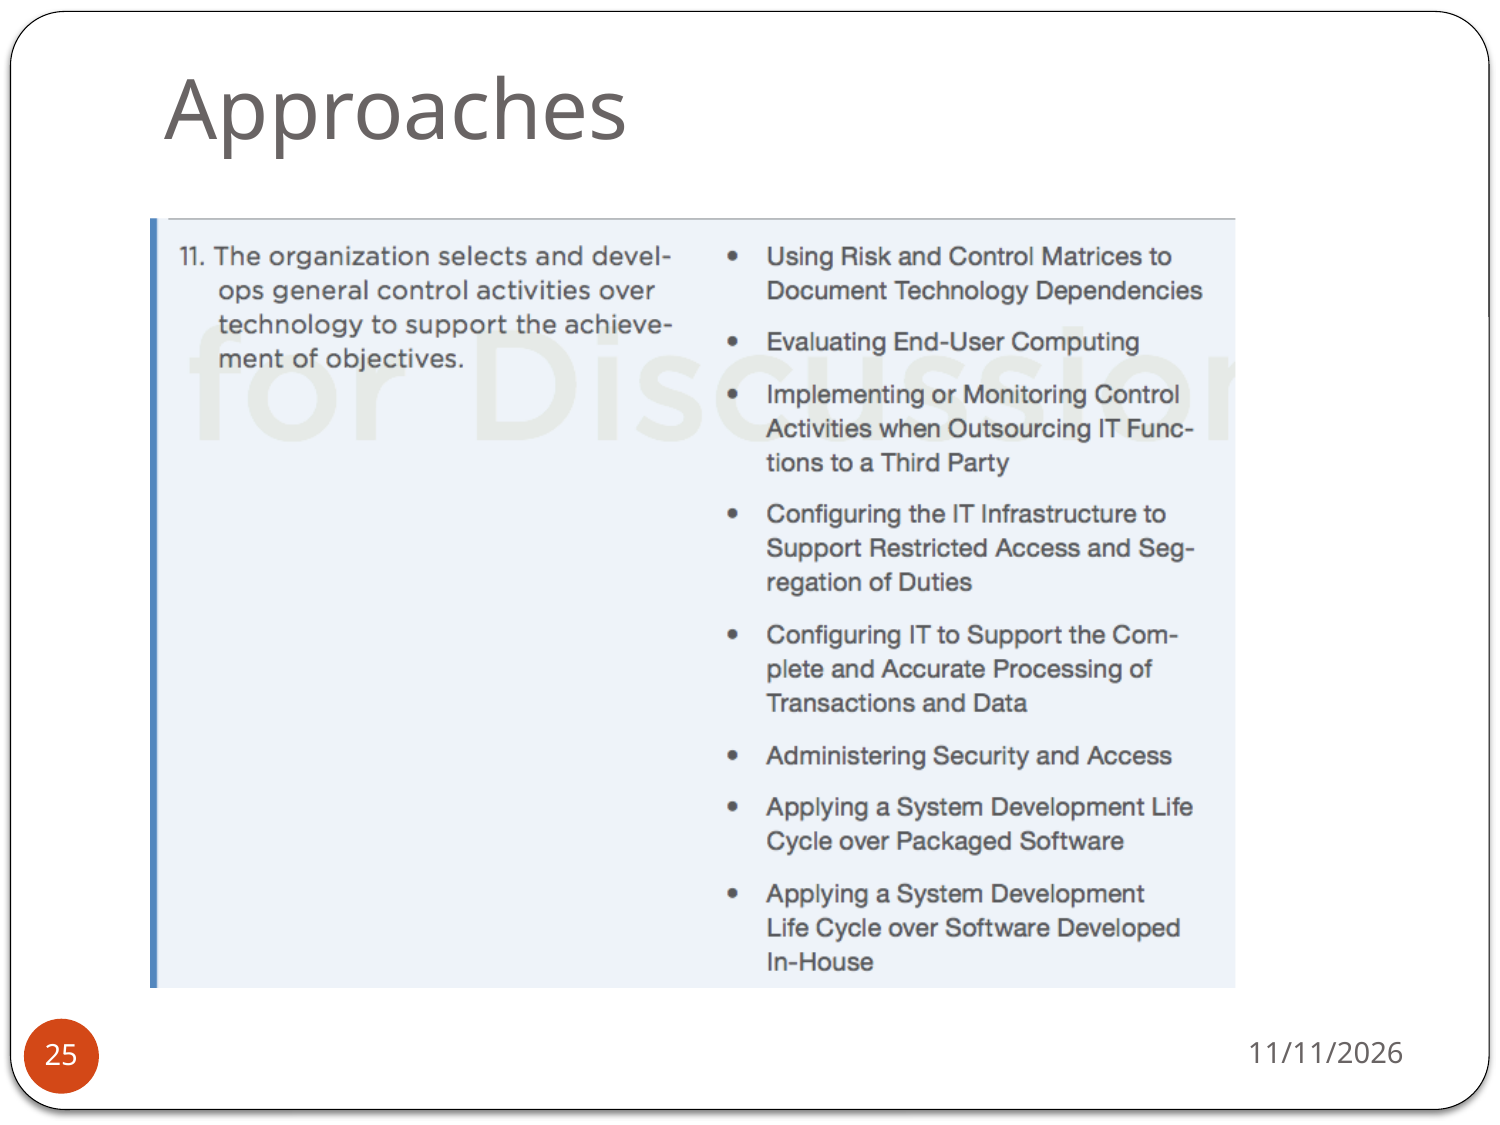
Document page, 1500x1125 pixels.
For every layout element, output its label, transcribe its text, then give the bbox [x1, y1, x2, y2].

slide_number 25 [23, 1018, 99, 1094]
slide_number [1012, 1015, 1419, 1094]
picture [150, 217, 1237, 988]
title Approaches [150, 45, 1425, 171]
